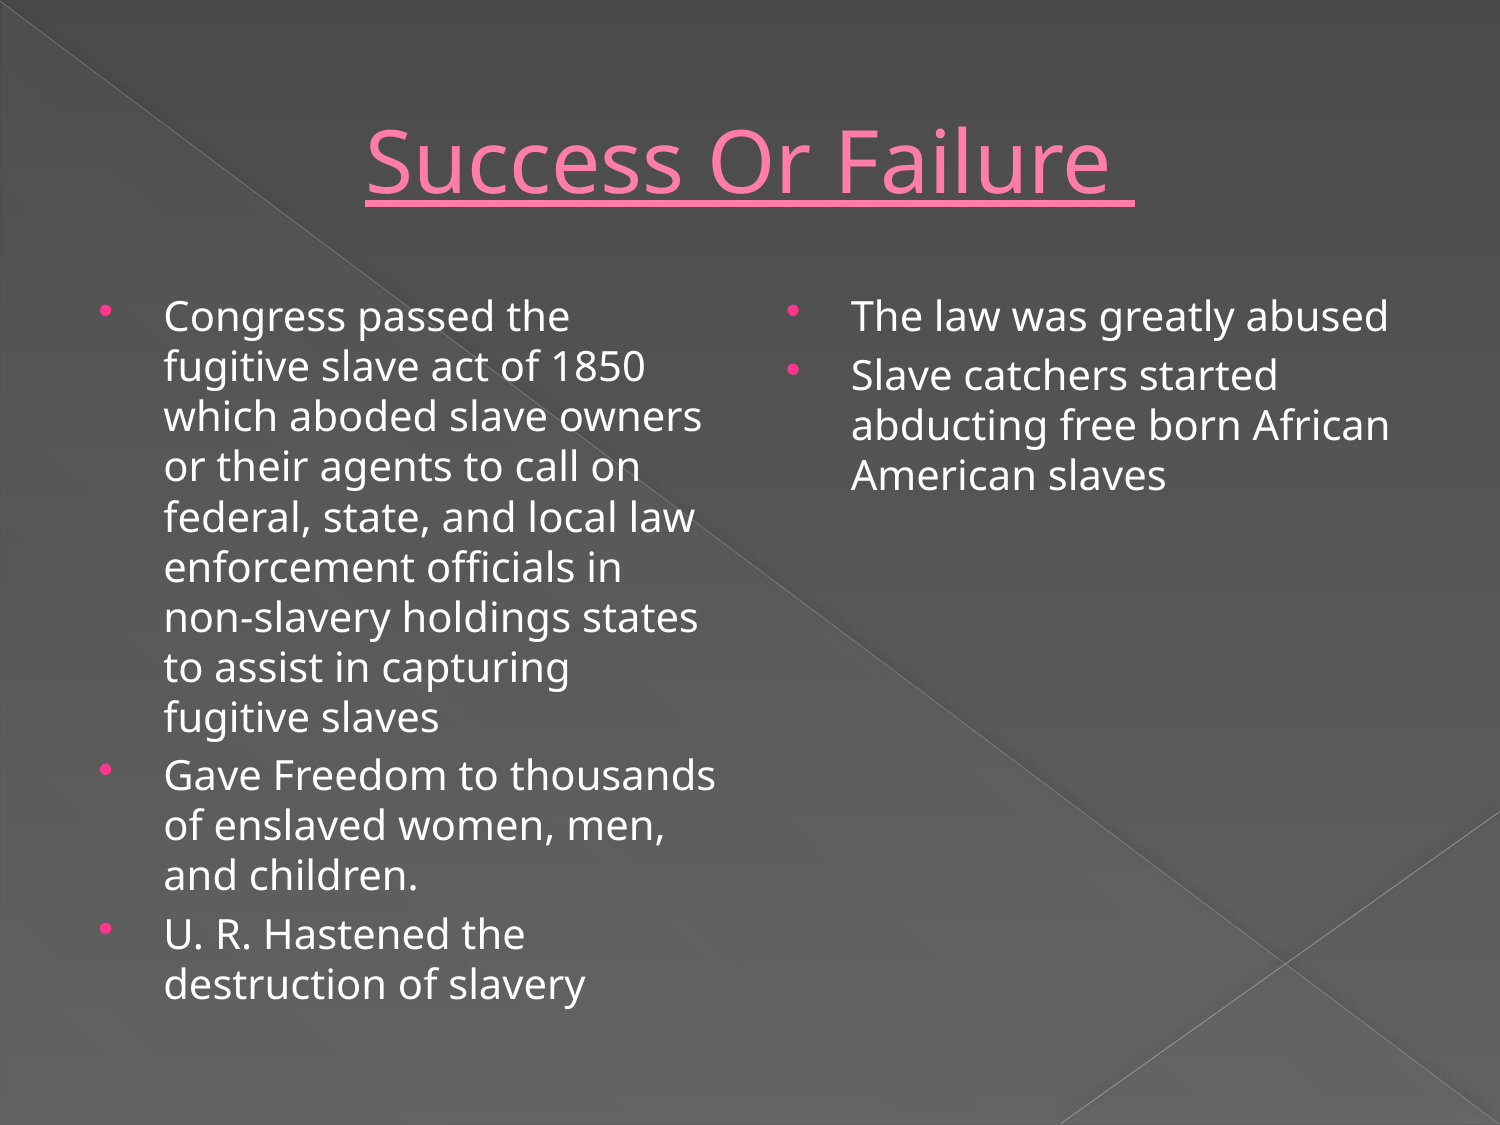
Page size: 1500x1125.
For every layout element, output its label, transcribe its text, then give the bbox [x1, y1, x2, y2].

list The law was greatly abused Slave catchers started abducting free born African American slaves [762, 282, 1425, 1025]
list Congress passed the fugitive slave act of 1850 which aboded slave owners or their agents to call on federal, state, and local law enforcement officials in non-slavery holdings states to assist in capturing fugitive slaves Gave Freedom to thousands of enslaved women, men, and children. U. R. Hastened the destruction of slavery [75, 282, 738, 1025]
title Success Or Failure [75, 43, 1425, 274]
